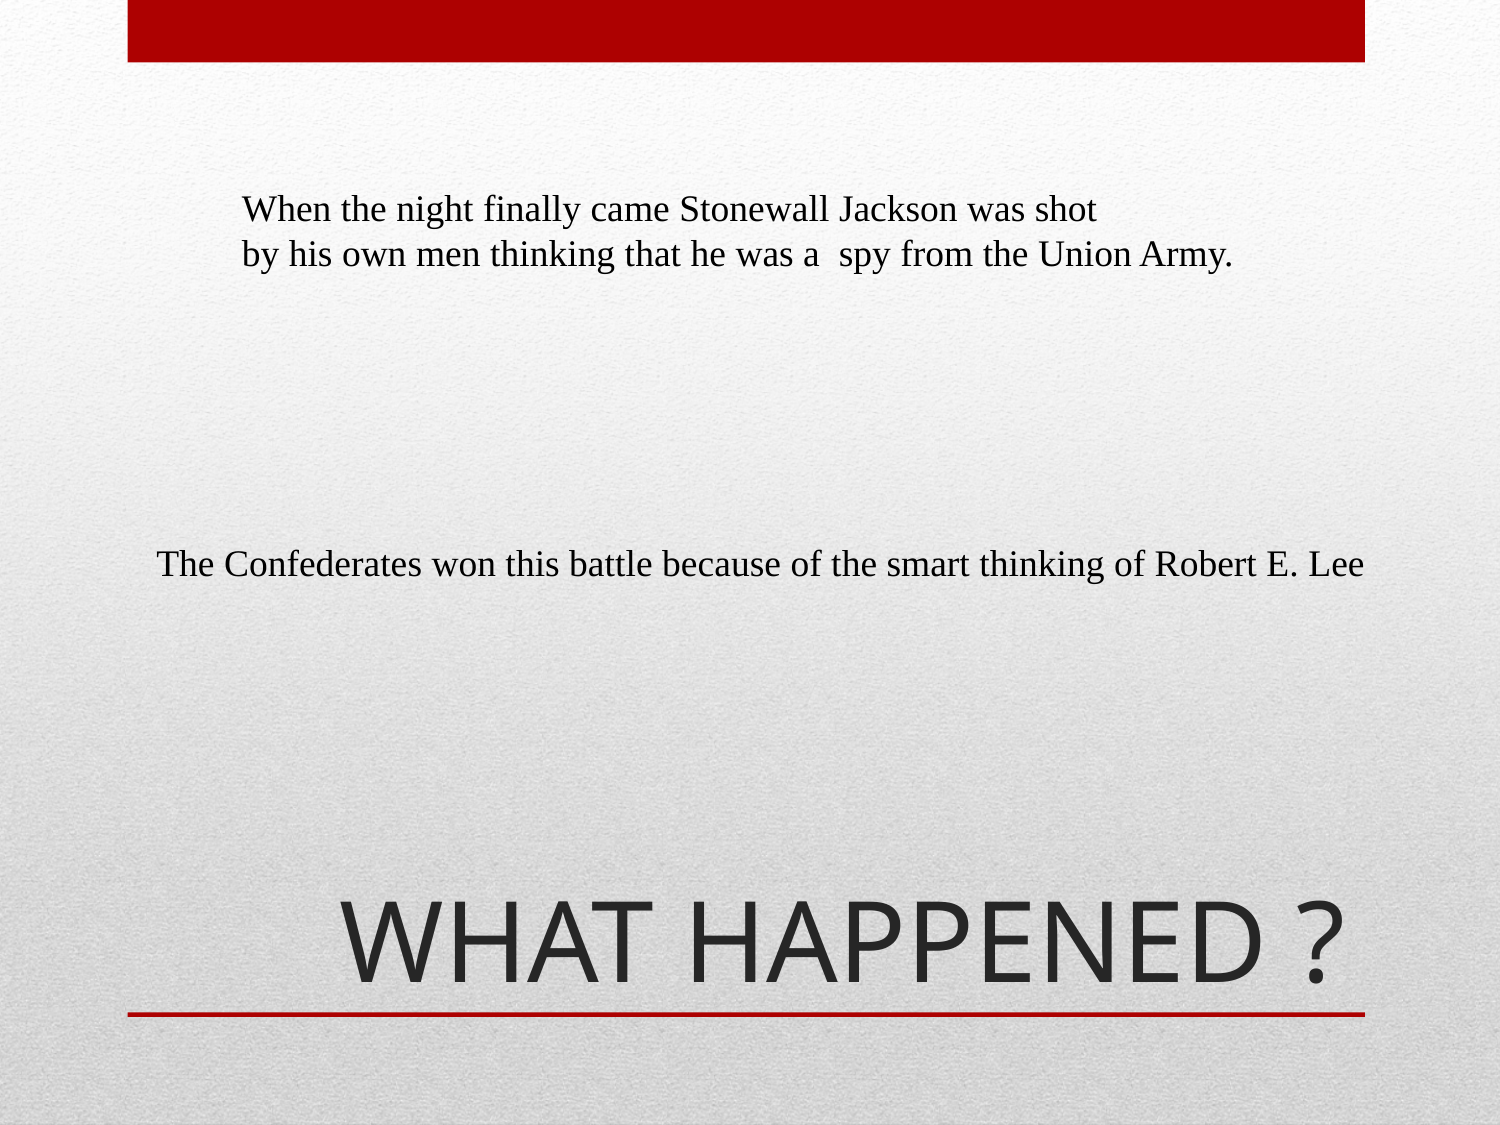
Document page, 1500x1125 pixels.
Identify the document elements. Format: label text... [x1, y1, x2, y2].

title WHAT HAPPENED ? [324, 750, 1438, 1013]
text_box When the night finally came Stonewall Jackson was shot by his own men thinking that he was a spy from the Union Army. [227, 176, 1250, 282]
text_box The Confederates won this battle because of the smart thinking of Robert E. Lee [141, 531, 1382, 592]
